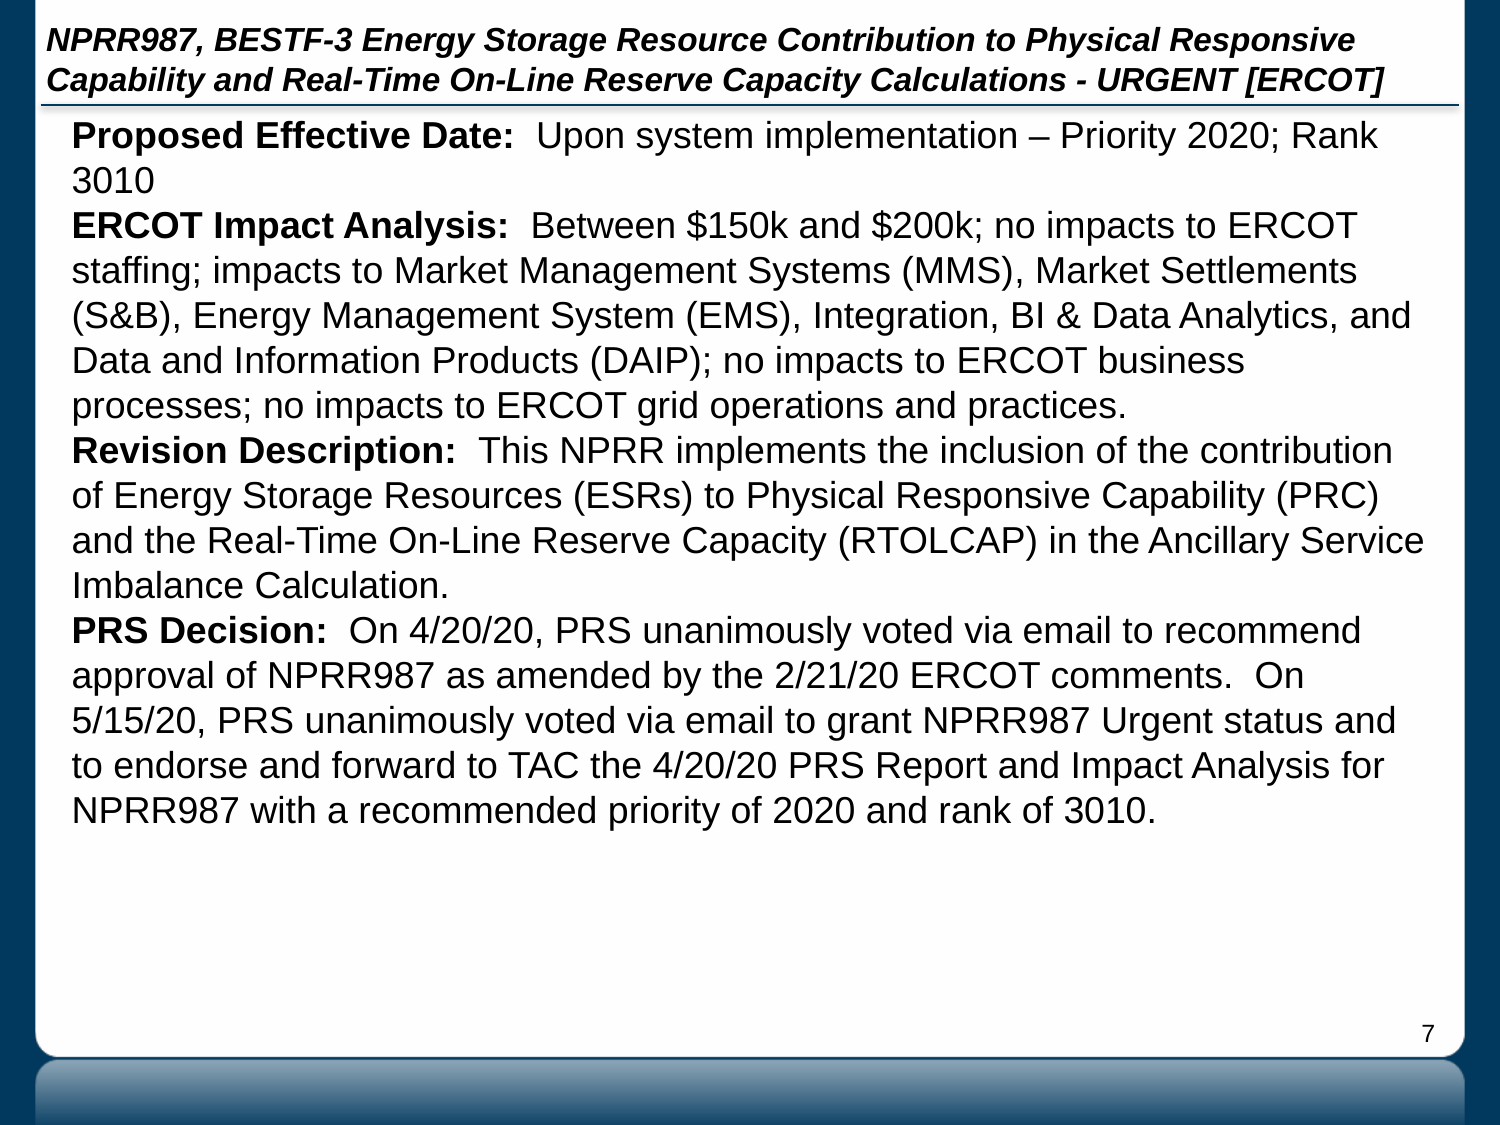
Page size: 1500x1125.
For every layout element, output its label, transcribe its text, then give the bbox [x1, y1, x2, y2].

picture [35, 0, 1465, 1125]
text_box Proposed Effective Date: Upon system implementation – Priority 2020; Rank 3010 ERCOT Impact Analysis: Between $150k and $200k; no impacts to ERCOT staffing; impacts to Market Management Systems (MMS), Market Settlements (S&B), Energy Management System (EMS), Integration, BI & Data Analytics, and Data and Information Products (DAIP); no impacts to ERCOT business processes; no impacts to ERCOT grid operations and practices. Revision Description: This NPRR implements the inclusion of the contribution of Energy Storage Resources (ESRs) to Physical Responsive Capability (PRC) and the Real-Time On-Line Reserve Capacity (RTOLCAP) in the Ancillary Service Imbalance Calculation. PRS Decision: On 4/20/20, PRS unanimously voted via email to recommend approval of NPRR987 as amended by the 2/21/20 ERCOT comments. On 5/15/20, PRS unanimously voted via email to grant NPRR987 Urgent status and to endorse and forward to TAC the 4/20/20 PRS Report and Impact Analysis for NPRR987 with a recommended priority of 2020 and rank of 3010. [56, 103, 1448, 839]
title NPRR987, BESTF-3 Energy Storage Resource Contribution to Physical Responsive Capability and Real-Time On-Line Reserve Capacity Calculations - URGENT [ERCOT] [31, 20, 1464, 97]
